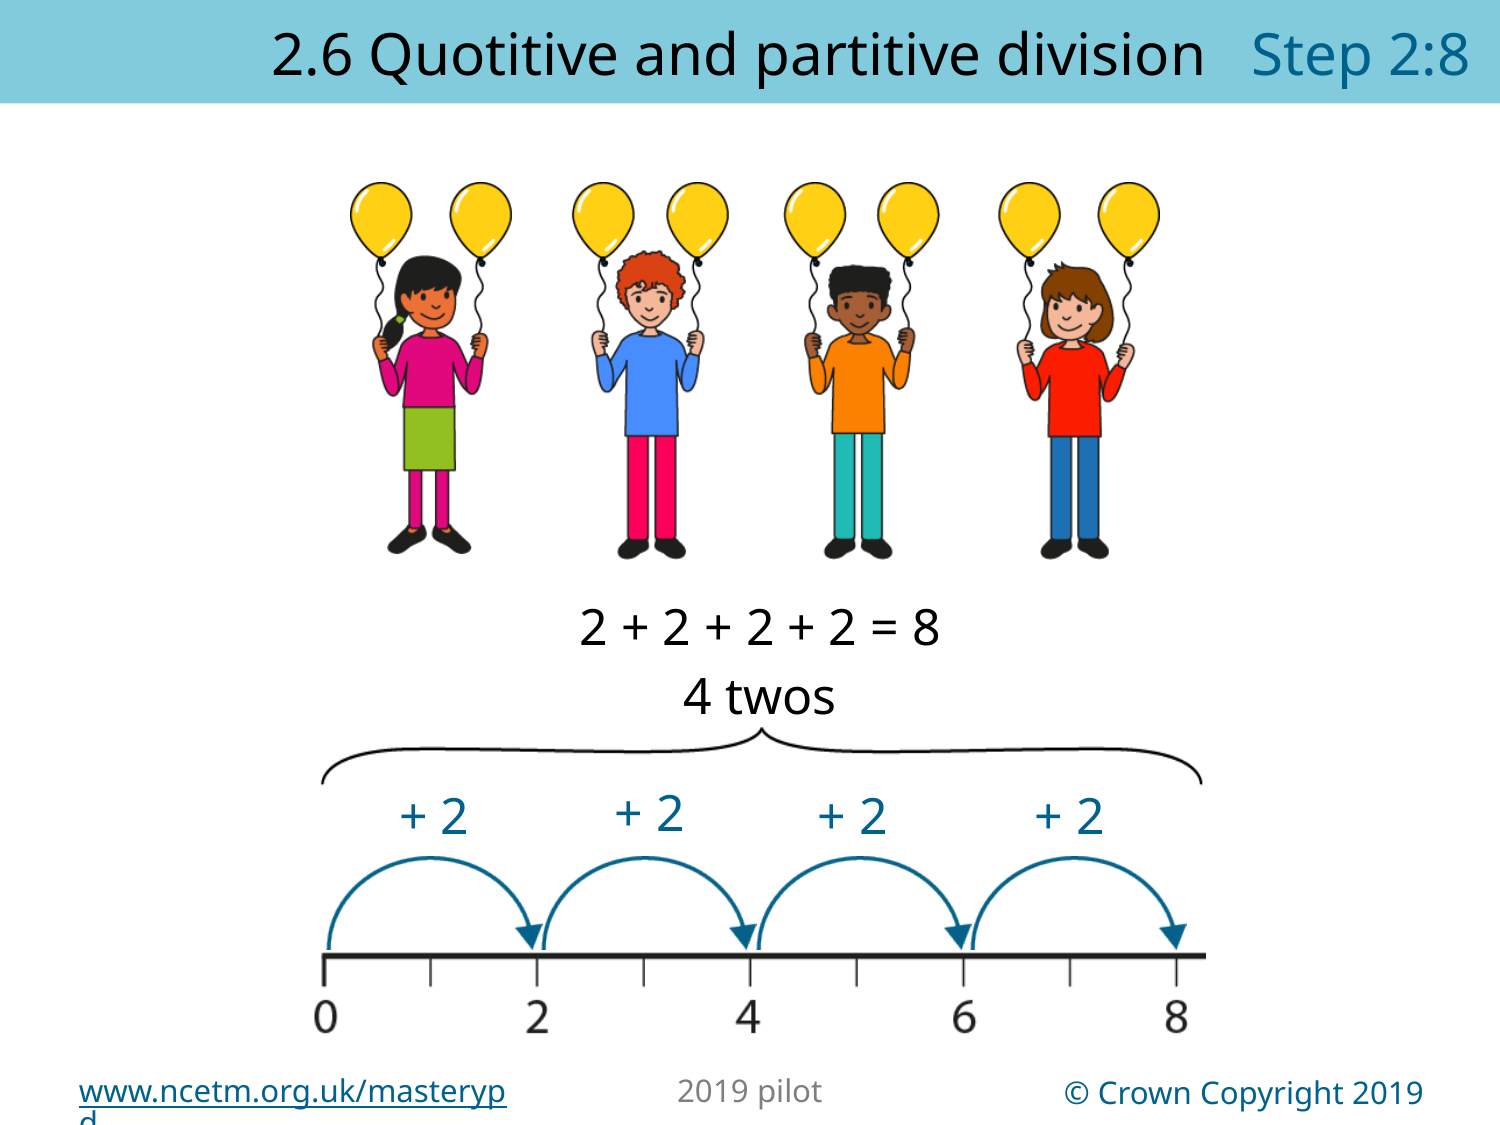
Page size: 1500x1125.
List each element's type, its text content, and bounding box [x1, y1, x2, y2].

picture [312, 721, 1235, 799]
picture [326, 856, 426, 950]
picture [312, 952, 1206, 1048]
picture [760, 856, 1070, 950]
picture [774, 182, 953, 562]
text_box + 2 [381, 806, 488, 853]
picture [982, 182, 1161, 562]
text_box 2 + 2 + 2 + 2 = 8 [564, 588, 956, 664]
picture [974, 856, 1187, 950]
picture [330, 856, 640, 950]
text_box + 2 [1016, 806, 1123, 853]
text_box 4 twos [593, 664, 927, 720]
picture [545, 856, 855, 950]
list 2.6 Quotitive and partitive division Step 2:8 [0, 0, 1500, 104]
picture [557, 182, 744, 562]
text_box + 2 [596, 806, 703, 849]
picture [349, 182, 519, 562]
text_box + 2 [799, 806, 907, 853]
